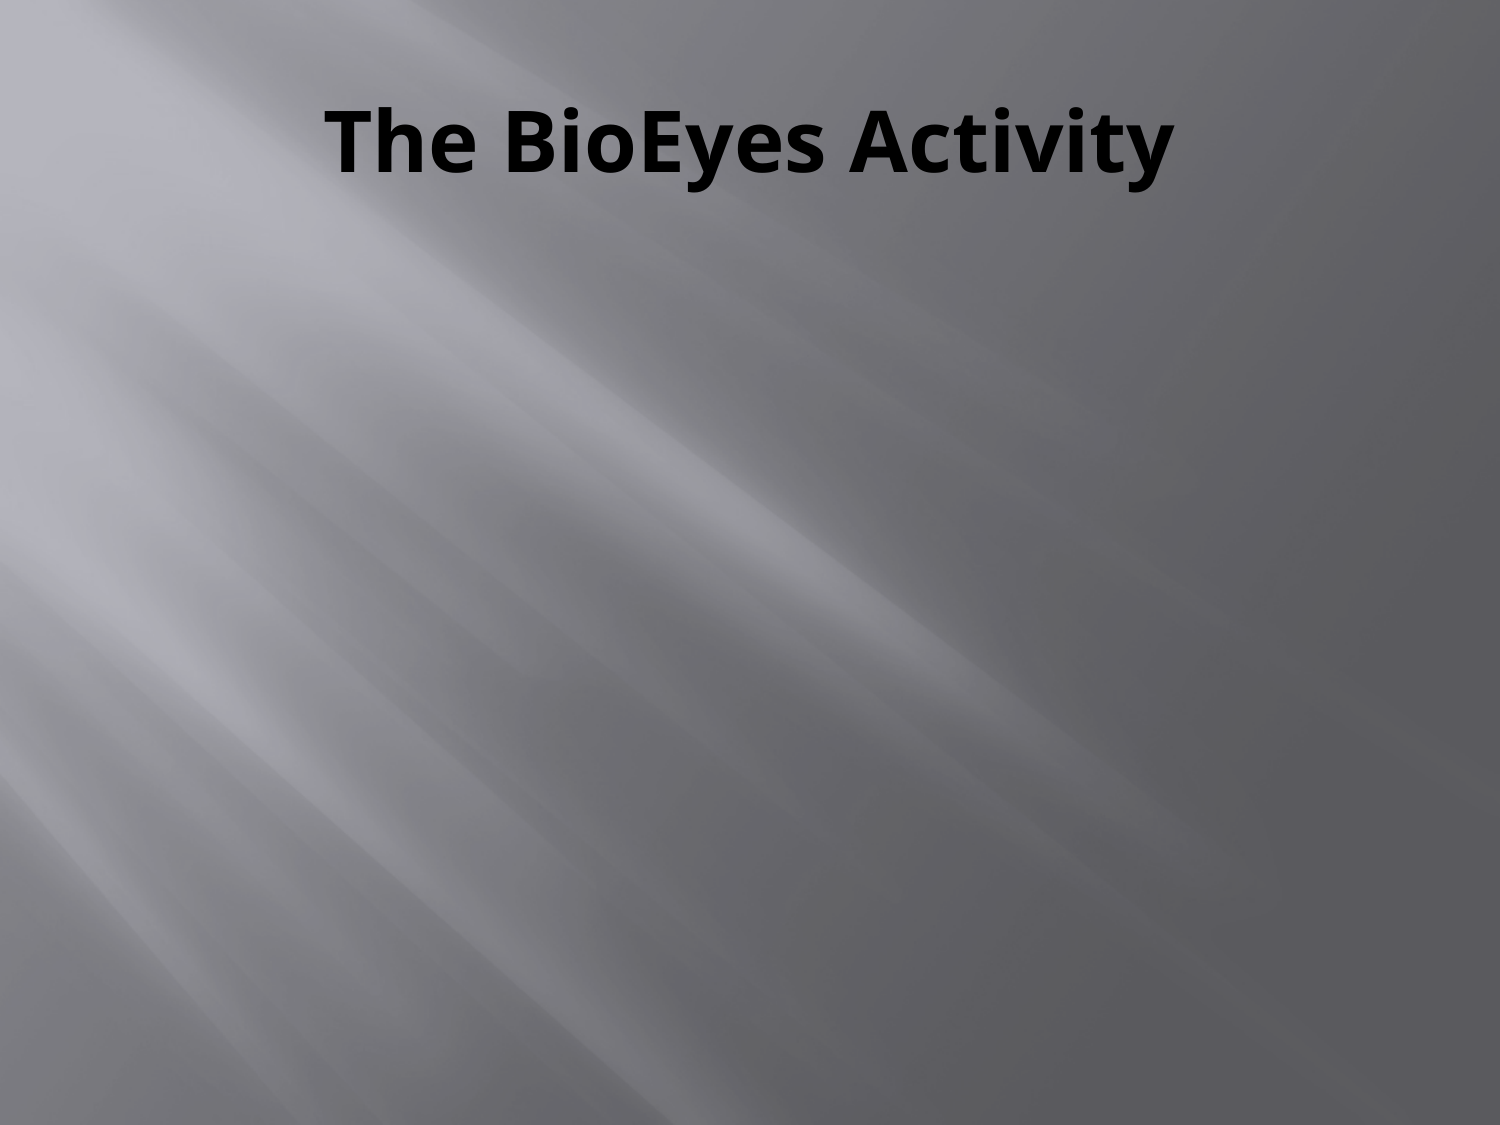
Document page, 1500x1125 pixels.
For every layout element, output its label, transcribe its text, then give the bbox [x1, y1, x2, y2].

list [74, 262, 1426, 1036]
title The BioEyes Activity [75, 45, 1425, 233]
